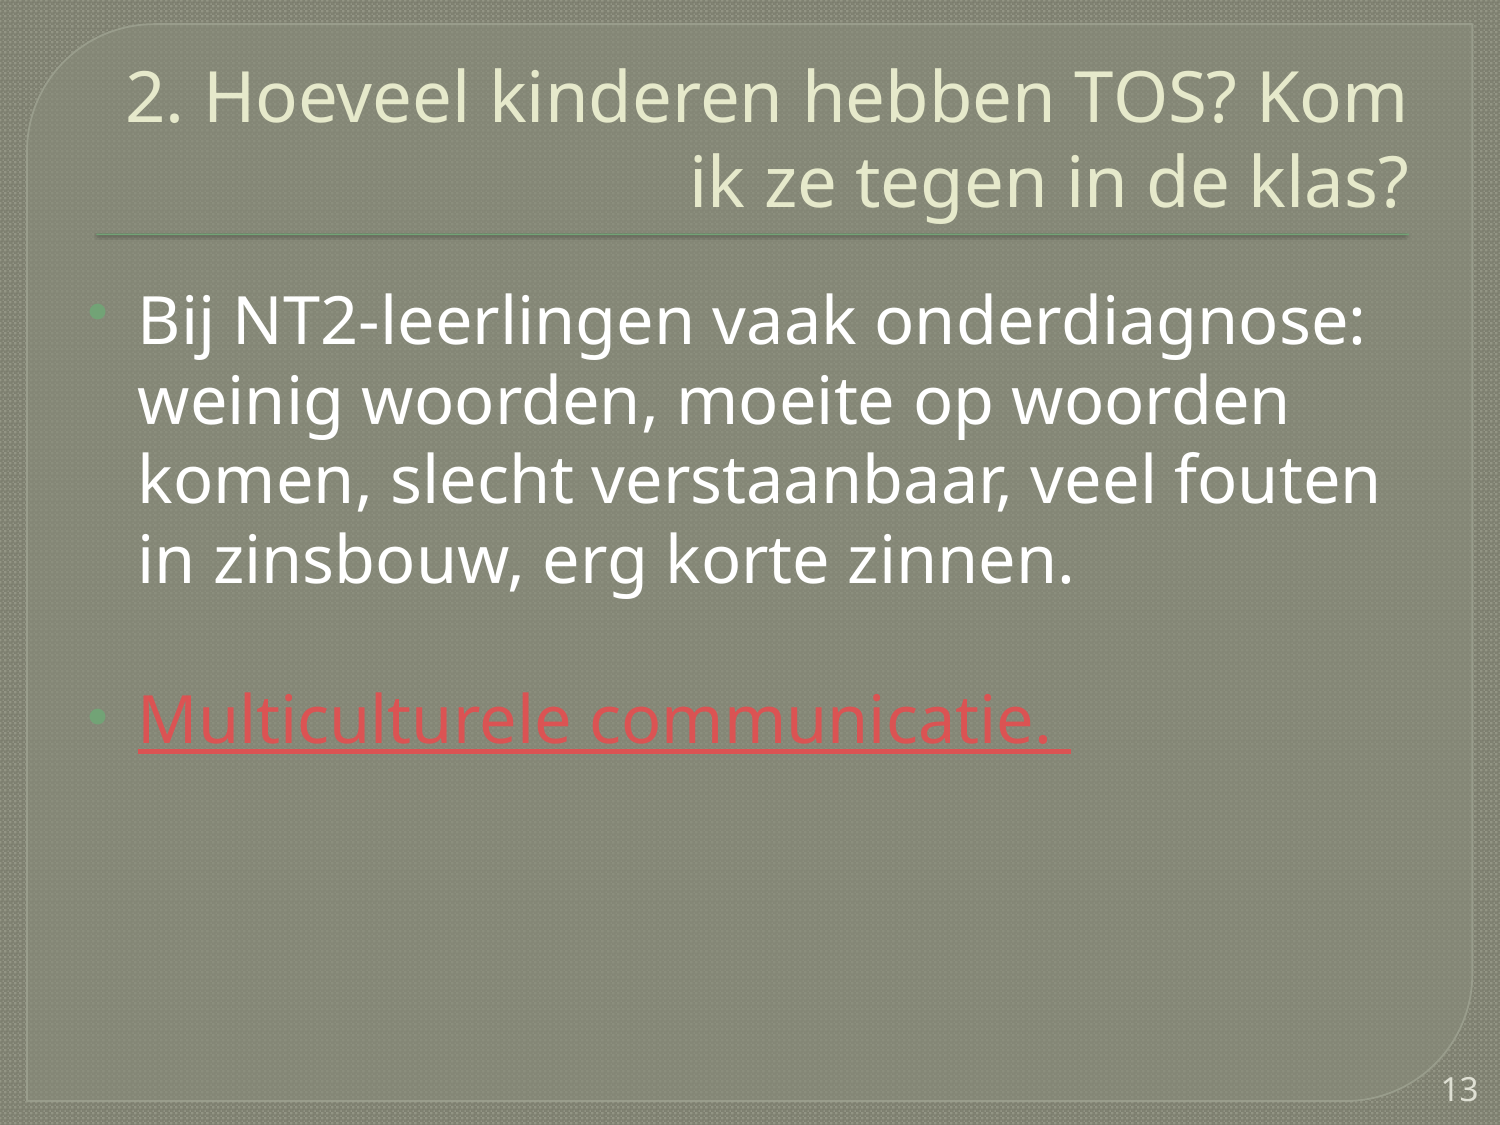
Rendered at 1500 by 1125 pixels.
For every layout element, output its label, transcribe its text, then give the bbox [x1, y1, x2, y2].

list Bij NT2-leerlingen vaak onderdiagnose: weinig woorden, moeite op woorden komen, slecht verstaanbaar, veel fouten in zinsbouw, erg korte zinnen. Multiculturele communicatie. [75, 270, 1425, 1013]
title 2. Hoeveel kinderen hebben TOS? Kom ik ze tegen in de klas? [75, 41, 1425, 230]
slide_number 13 [1417, 1068, 1494, 1114]
